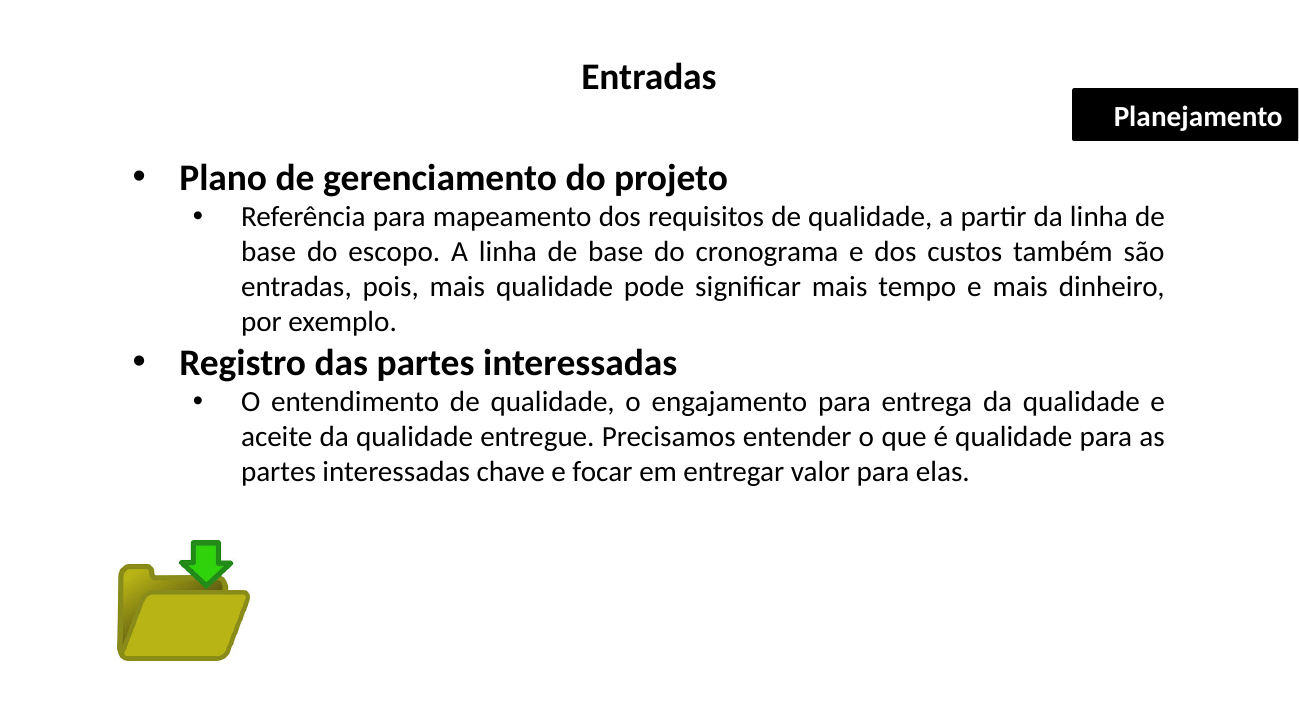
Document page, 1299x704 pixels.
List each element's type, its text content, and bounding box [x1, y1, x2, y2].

text_box Planejamento [1074, 90, 1299, 140]
text_box Entradas [0, 44, 1299, 106]
text_box Plano de gerenciamento do projeto Referência para mapeamento dos requisitos de qualidade, a partir da linha de base do escopo. A linha de base do cronograma e dos custos também são entradas, pois, mais qualidade pode significar mais tempo e mais dinheiro, por exemplo. Registro das partes interessadas O entendimento de qualidade, o engajamento para entrega da qualidade e aceite da qualidade entregue. Precisamos entender o que é qualidade para as partes interessadas chave e focar em entregar valor para elas. [117, 145, 1181, 499]
picture [117, 540, 250, 661]
